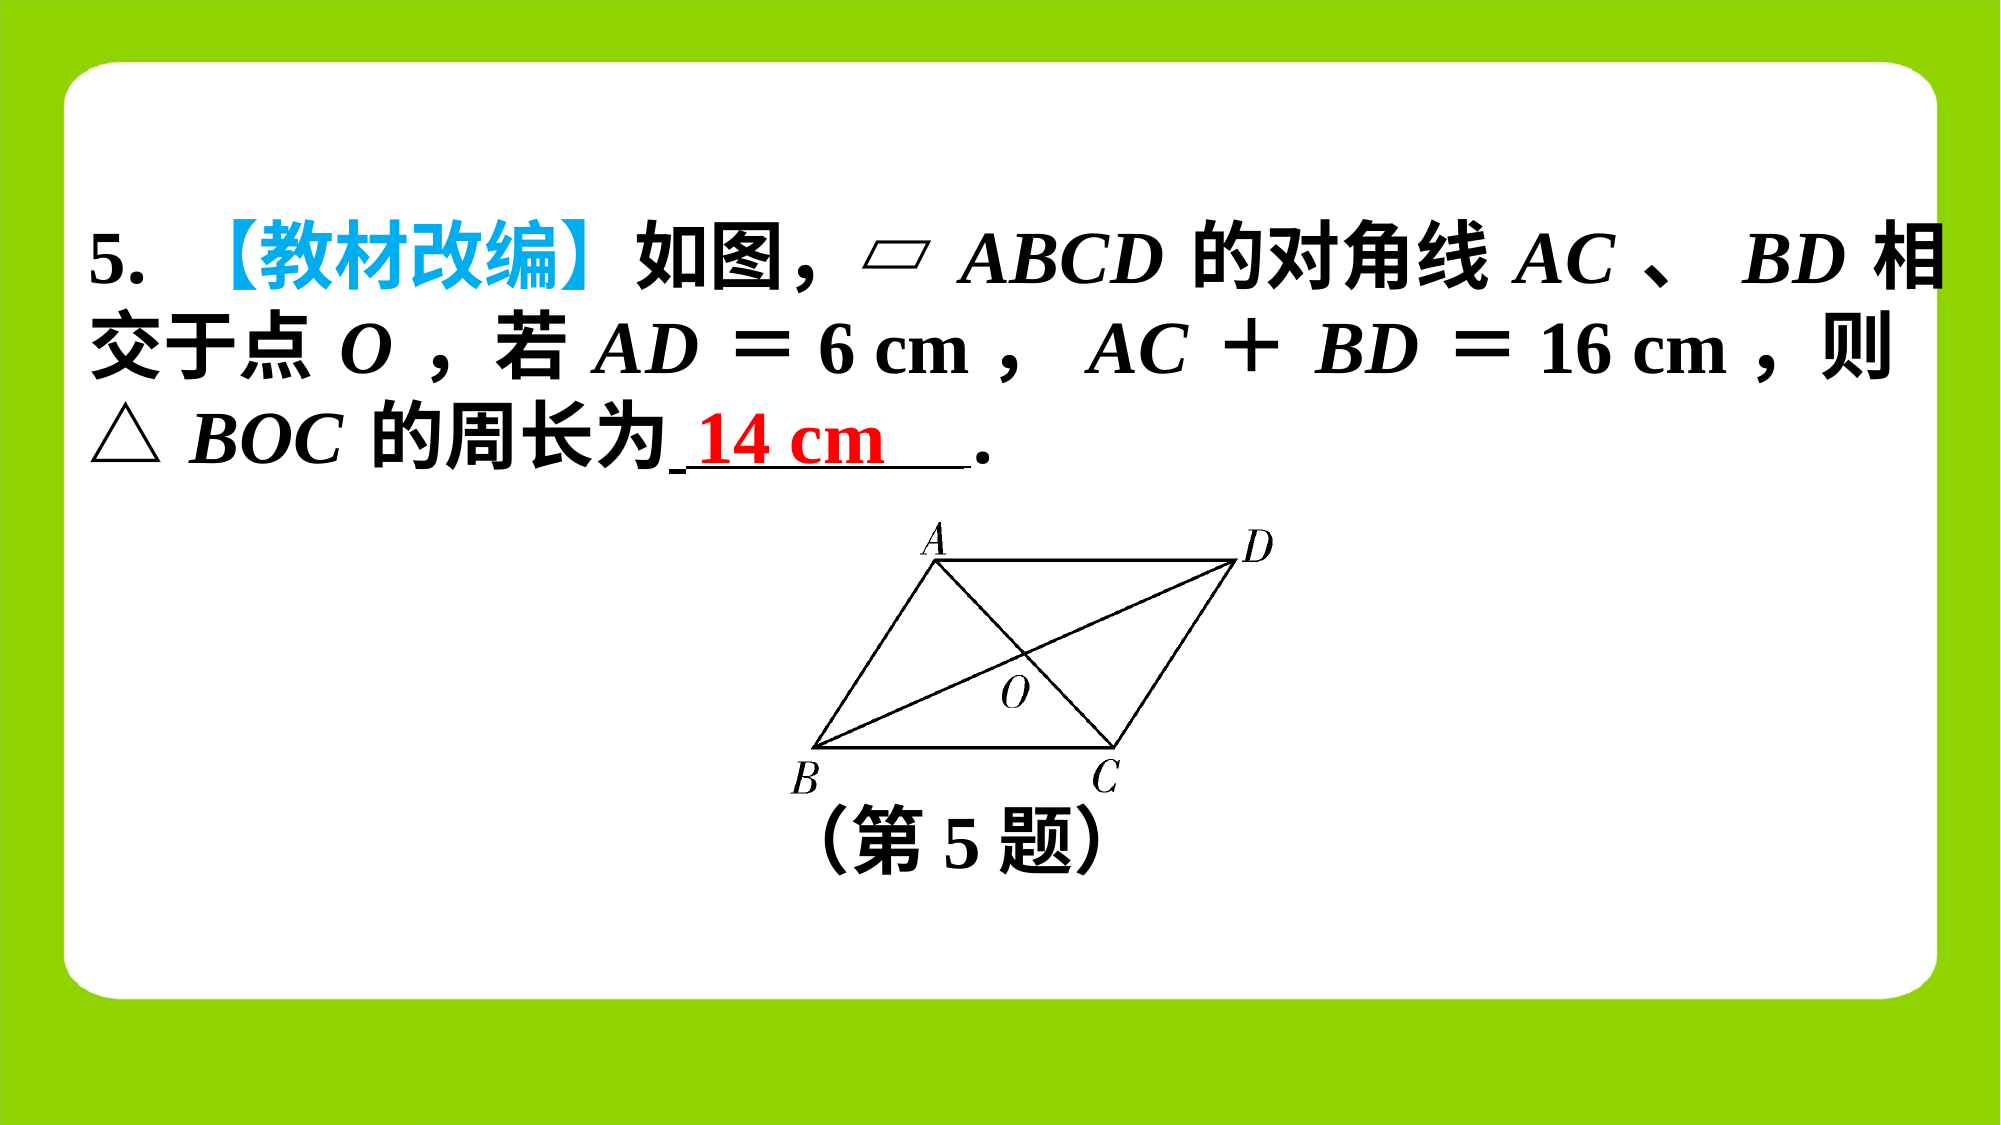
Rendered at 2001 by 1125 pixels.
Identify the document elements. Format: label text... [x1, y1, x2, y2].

picture [0, 0, 2001, 1125]
text_box （第5题） [775, 793, 1118, 885]
text_box 5. 【教材改编】如图，▱ABCD的对角线AC、BD相 交于点O，若AD＝6 cm，AC＋BD＝16 cm，则 △BOC的周长为 ⁠. [88, 208, 1974, 481]
text_box 14 cm [681, 380, 976, 486]
